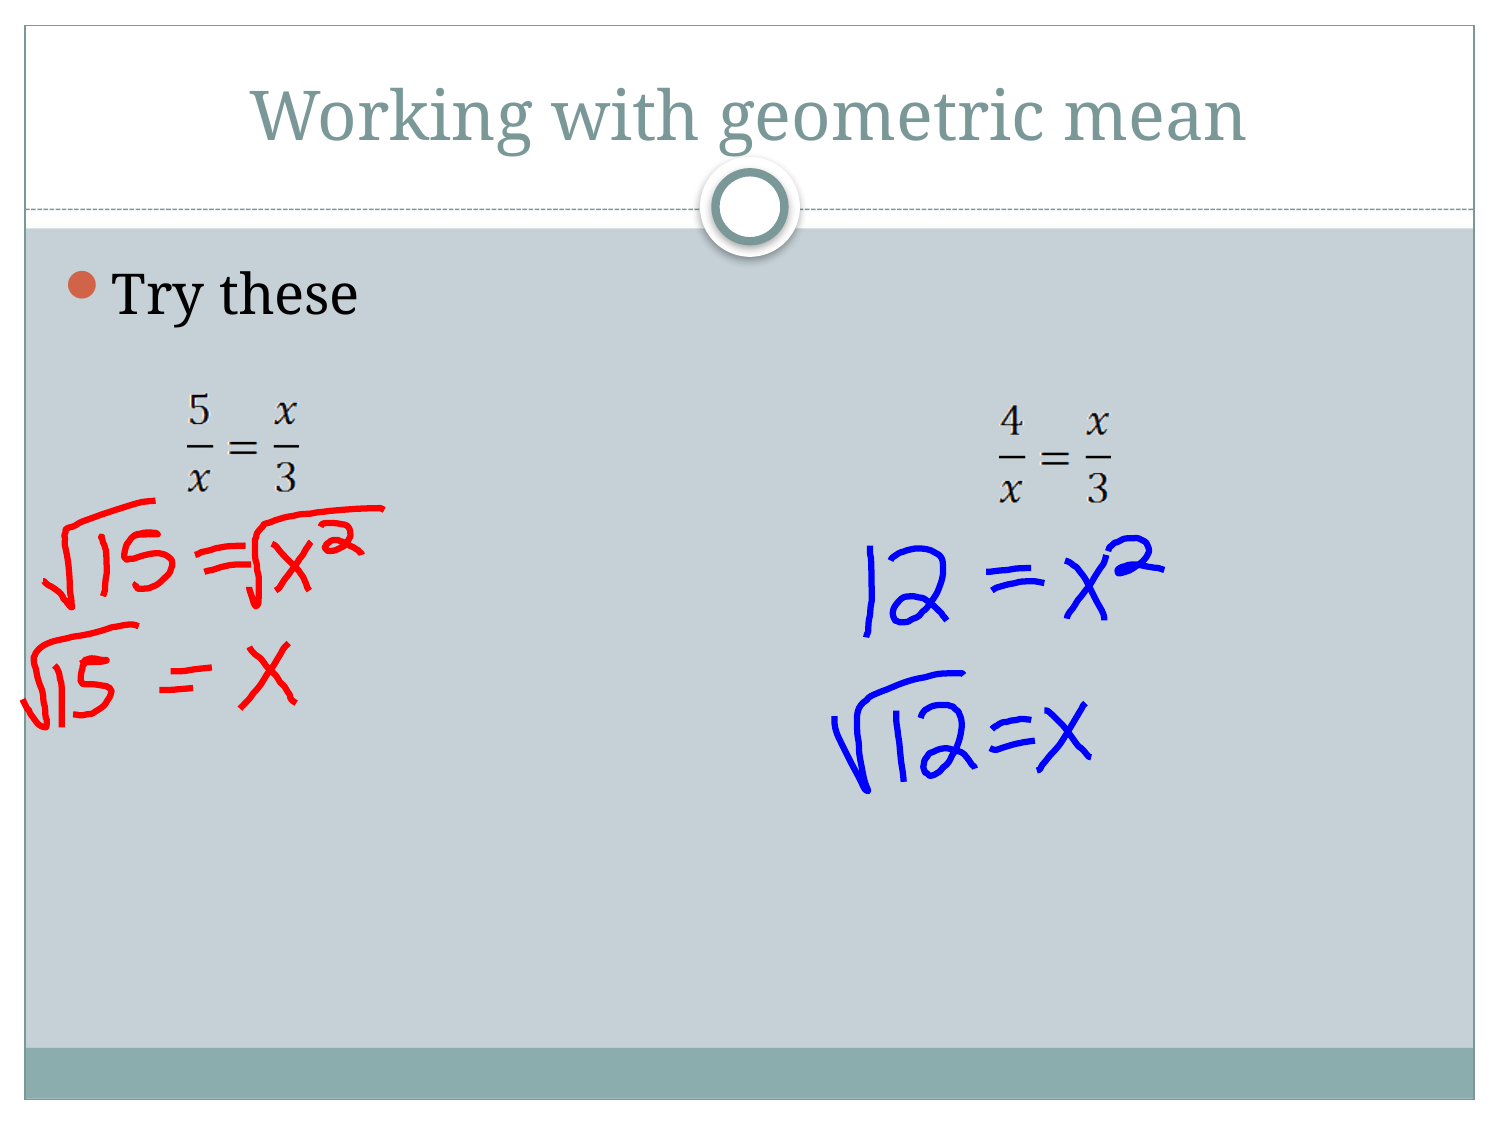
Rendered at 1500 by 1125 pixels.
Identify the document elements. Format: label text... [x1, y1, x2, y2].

text_box [1064, 559, 1088, 590]
text_box [72, 657, 113, 717]
text_box [239, 642, 290, 710]
list Try these [49, 250, 1445, 1001]
picture [187, 387, 299, 501]
text_box [21, 623, 139, 729]
text_box [1068, 732, 1092, 759]
text_box [991, 580, 1045, 592]
text_box [53, 665, 63, 728]
text_box [293, 566, 310, 591]
text_box [833, 672, 965, 792]
text_box [986, 567, 1032, 573]
text_box [991, 718, 1032, 730]
text_box [270, 670, 297, 704]
text_box [1066, 554, 1107, 619]
text_box [194, 544, 246, 556]
text_box [123, 531, 174, 590]
text_box [989, 739, 1035, 751]
text_box [248, 507, 385, 607]
text_box [865, 545, 873, 638]
title Working with geometric mean [49, 37, 1450, 162]
text_box [159, 687, 194, 691]
text_box [170, 666, 212, 672]
text_box [101, 539, 108, 597]
text_box [204, 563, 252, 573]
text_box [1044, 709, 1067, 731]
text_box [895, 710, 905, 782]
text_box [43, 499, 156, 609]
text_box [323, 530, 363, 556]
text_box [1086, 587, 1106, 621]
text_box [1036, 702, 1087, 772]
text_box [919, 704, 976, 777]
picture [999, 399, 1112, 512]
text_box [889, 547, 948, 624]
text_box [248, 646, 270, 670]
text_box [1107, 537, 1165, 575]
text_box [275, 557, 303, 592]
